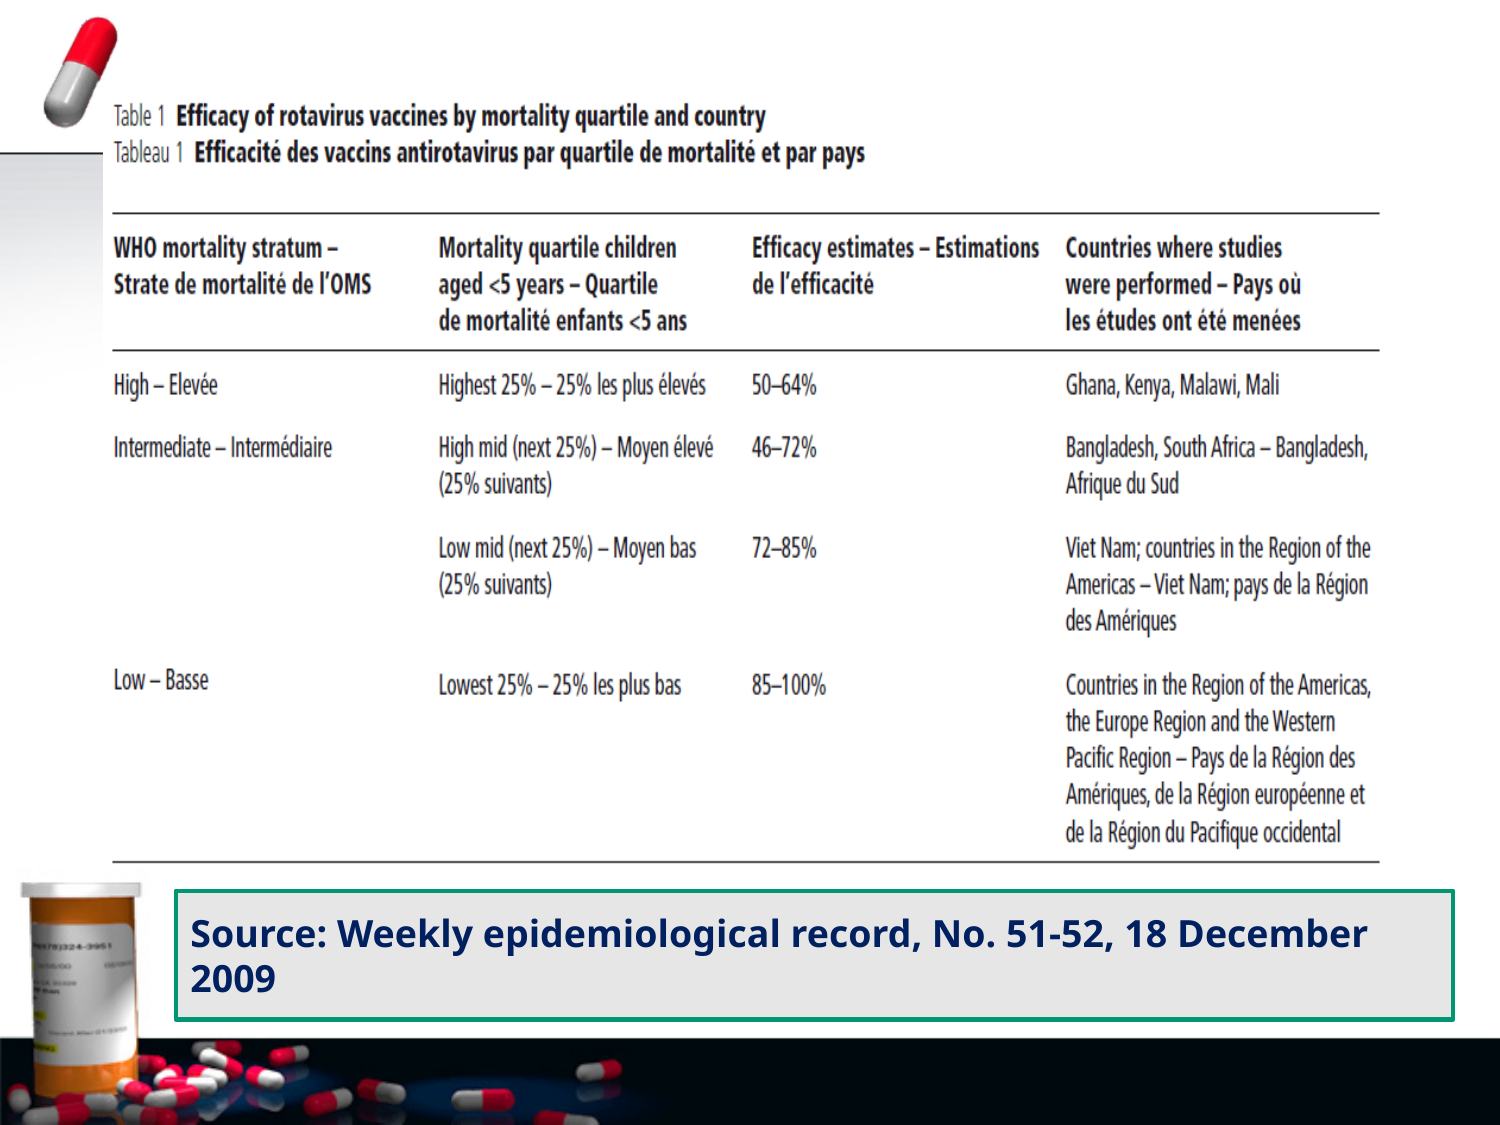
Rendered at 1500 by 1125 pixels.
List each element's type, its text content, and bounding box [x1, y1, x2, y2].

picture [0, 0, 1500, 1125]
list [102, 81, 1388, 866]
text_box Source: Weekly epidemiological record, No. 51-52, 18 December 2009 [174, 889, 1455, 1022]
